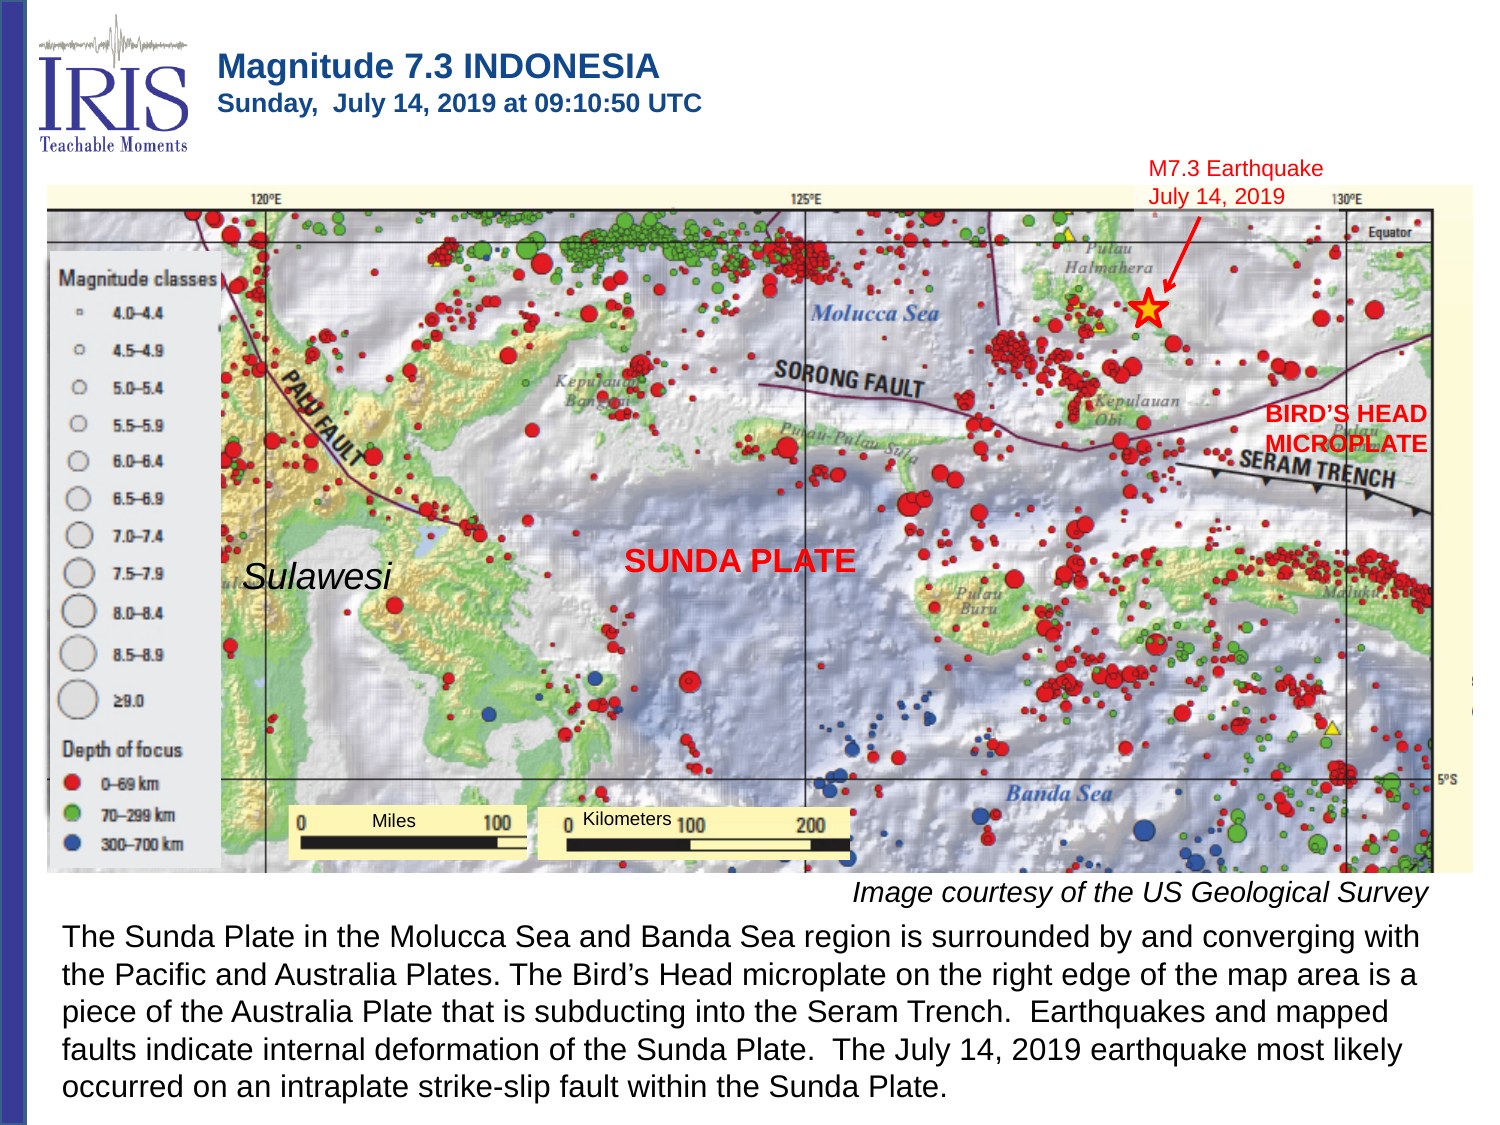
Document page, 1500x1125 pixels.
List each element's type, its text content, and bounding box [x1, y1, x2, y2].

picture [46, 185, 1473, 873]
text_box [1164, 216, 1201, 294]
picture [39, 12, 188, 165]
text_box [0, 0, 27, 1125]
text_box M7.3 Earthquake July 14, 2019 [1133, 146, 1339, 183]
text_box Image courtesy of the US Geological Survey [837, 880, 1448, 909]
text_box Magnitude 7.3 INDONESIA Sunday, July 14, 2019 at 09:10:50 UTC [202, 0, 1499, 125]
text_box The Sunda Plate in the Molucca Sea and Banda Sea region is surrounded by and converging with the Pacific and Australia Plates. The Bird’s Head microplate on the right edge of the map area is a piece of the Australia Plate that is subducting into the Seram Trench. Earthquakes and mapped faults indicate internal deformation of the Sunda Plate. The July 14, 2019 earthquake most likely occurred on an intraplate strike-slip fault within the Sunda Plate. [47, 909, 1473, 1112]
